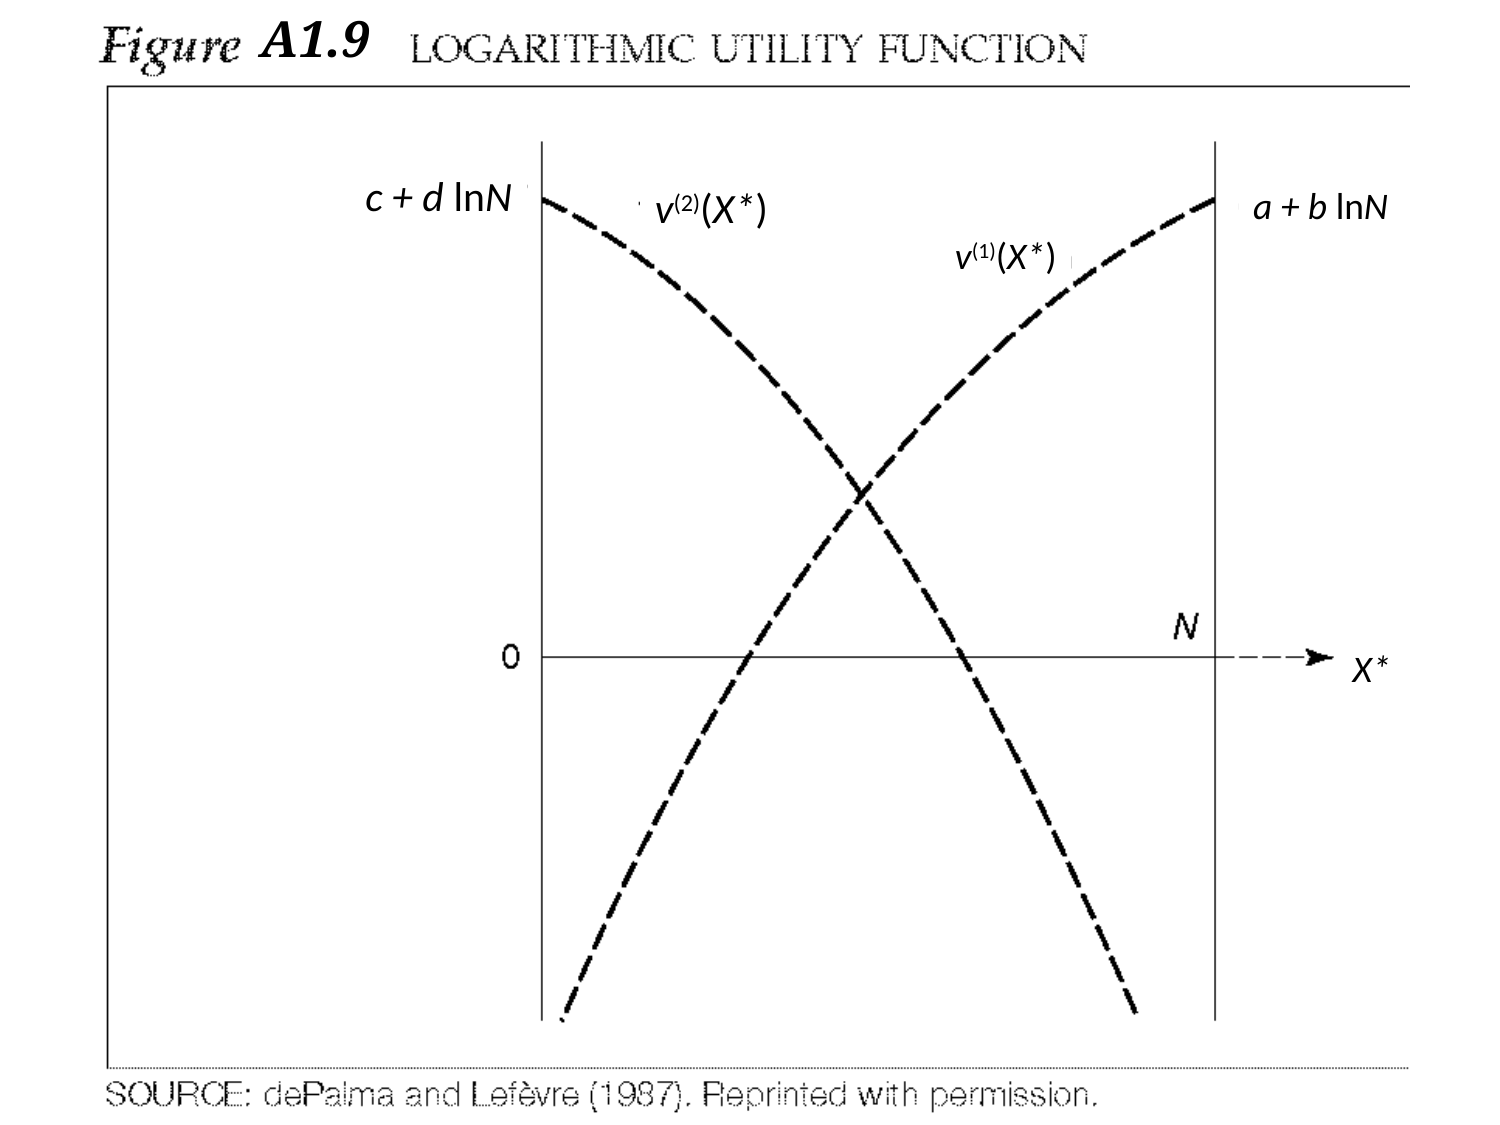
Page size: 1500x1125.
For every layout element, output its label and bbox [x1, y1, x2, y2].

picture [90, 0, 1410, 1125]
